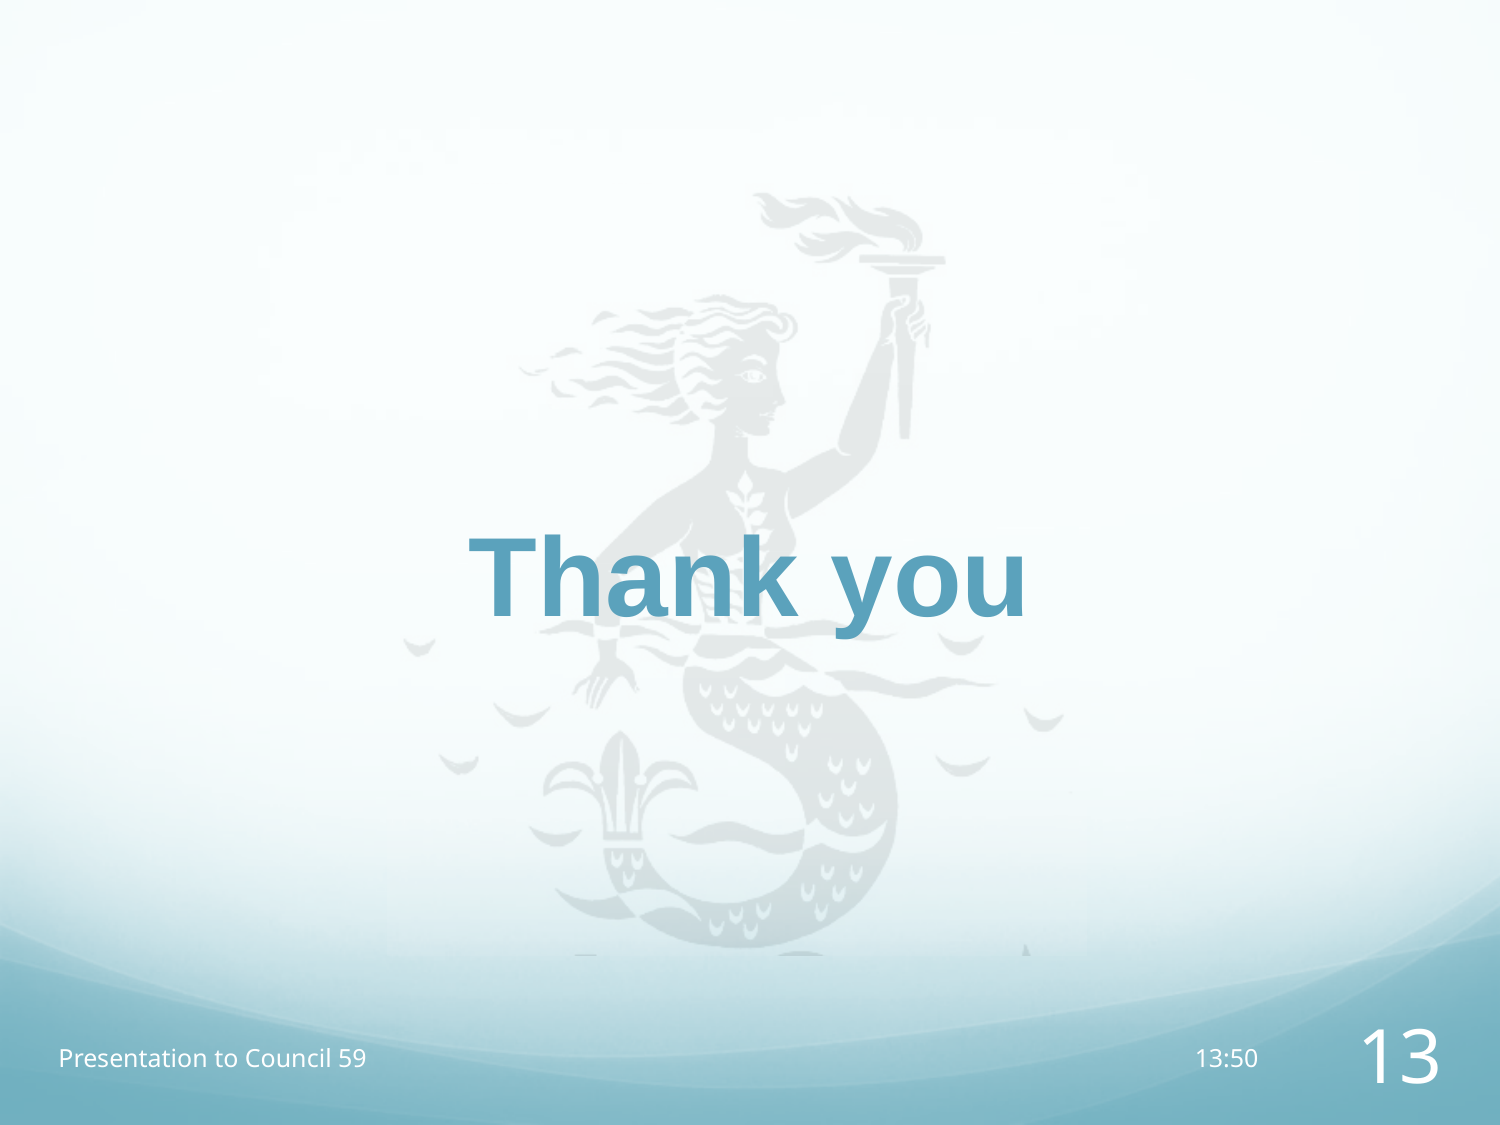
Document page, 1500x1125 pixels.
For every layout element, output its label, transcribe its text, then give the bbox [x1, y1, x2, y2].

footer Presentation to Council 59 [43, 1029, 838, 1090]
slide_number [923, 1029, 1274, 1090]
slide_number 13 [1295, 1029, 1459, 1090]
list Thank you [90, 213, 1410, 926]
